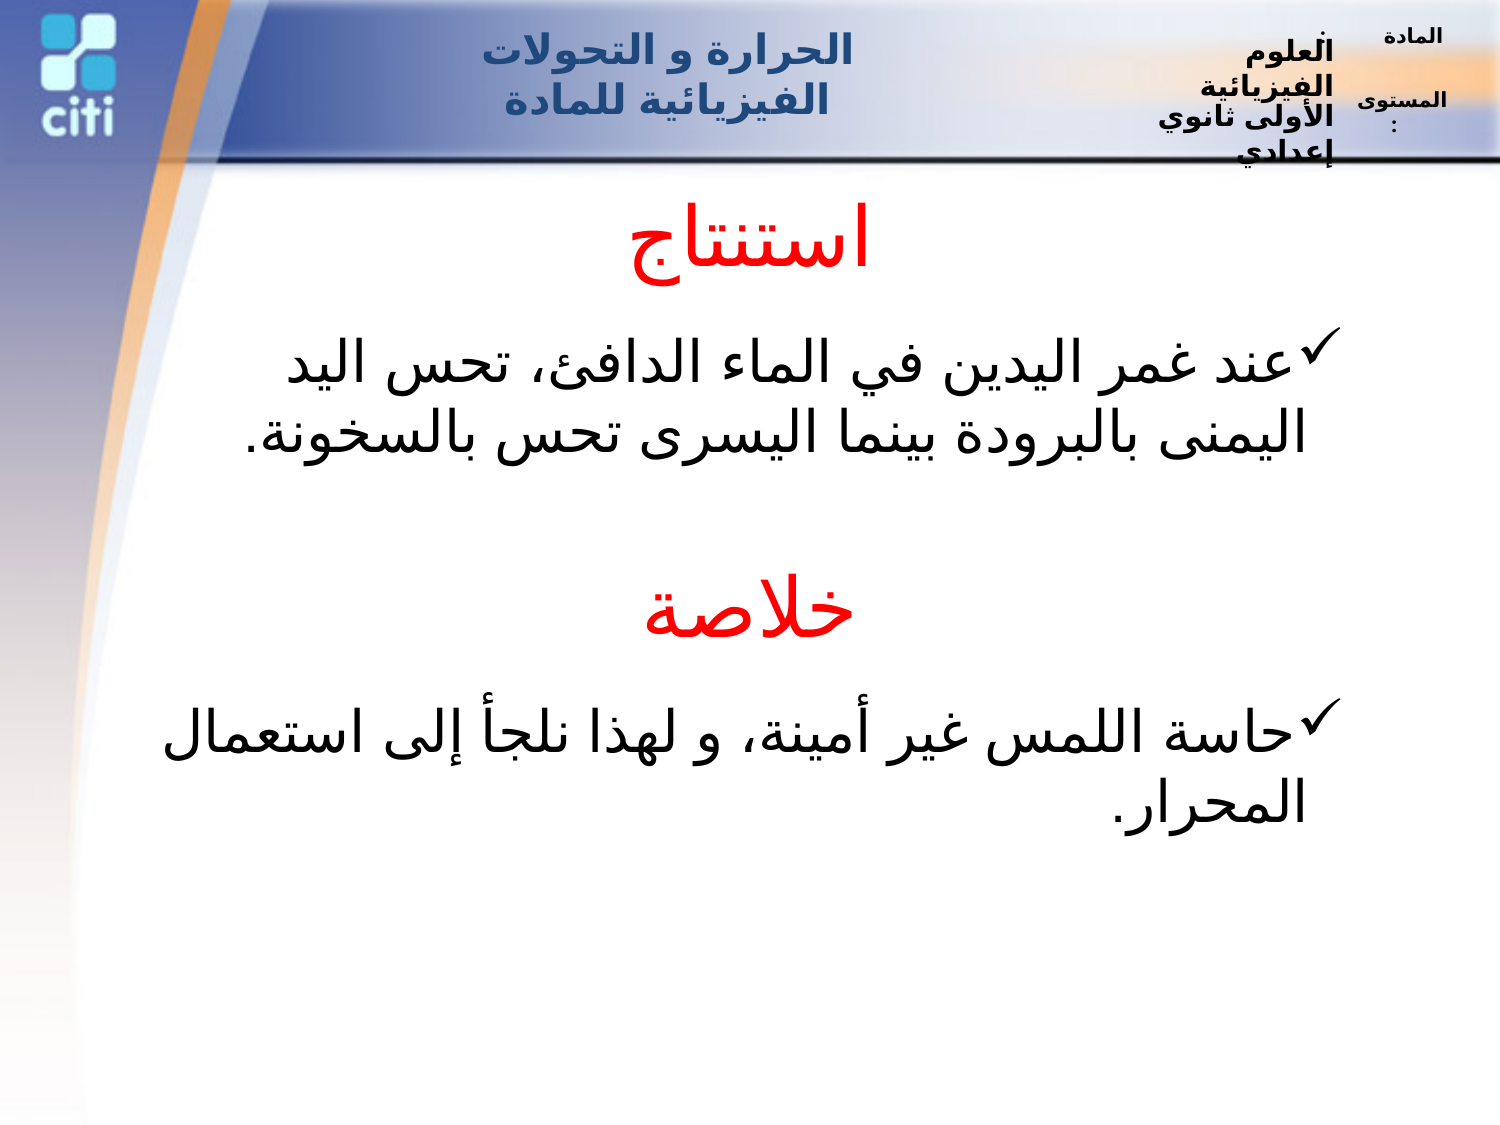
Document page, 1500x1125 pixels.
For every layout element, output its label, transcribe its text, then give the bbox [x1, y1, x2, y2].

picture [0, 0, 1500, 1125]
text_box عند غمر اليدين في الماء الدافئ، تحس اليد اليمنى بالبرودة بينما اليسرى تحس بالسخونة. [140, 316, 1360, 472]
text_box استنتاج [445, 175, 1055, 291]
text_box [386, 24, 1465, 141]
text_box حاسة اللمس غير أمينة، و لهذا نلجأ إلى استعمال المحرار. [140, 687, 1360, 842]
text_box خلاصة [445, 546, 1055, 662]
